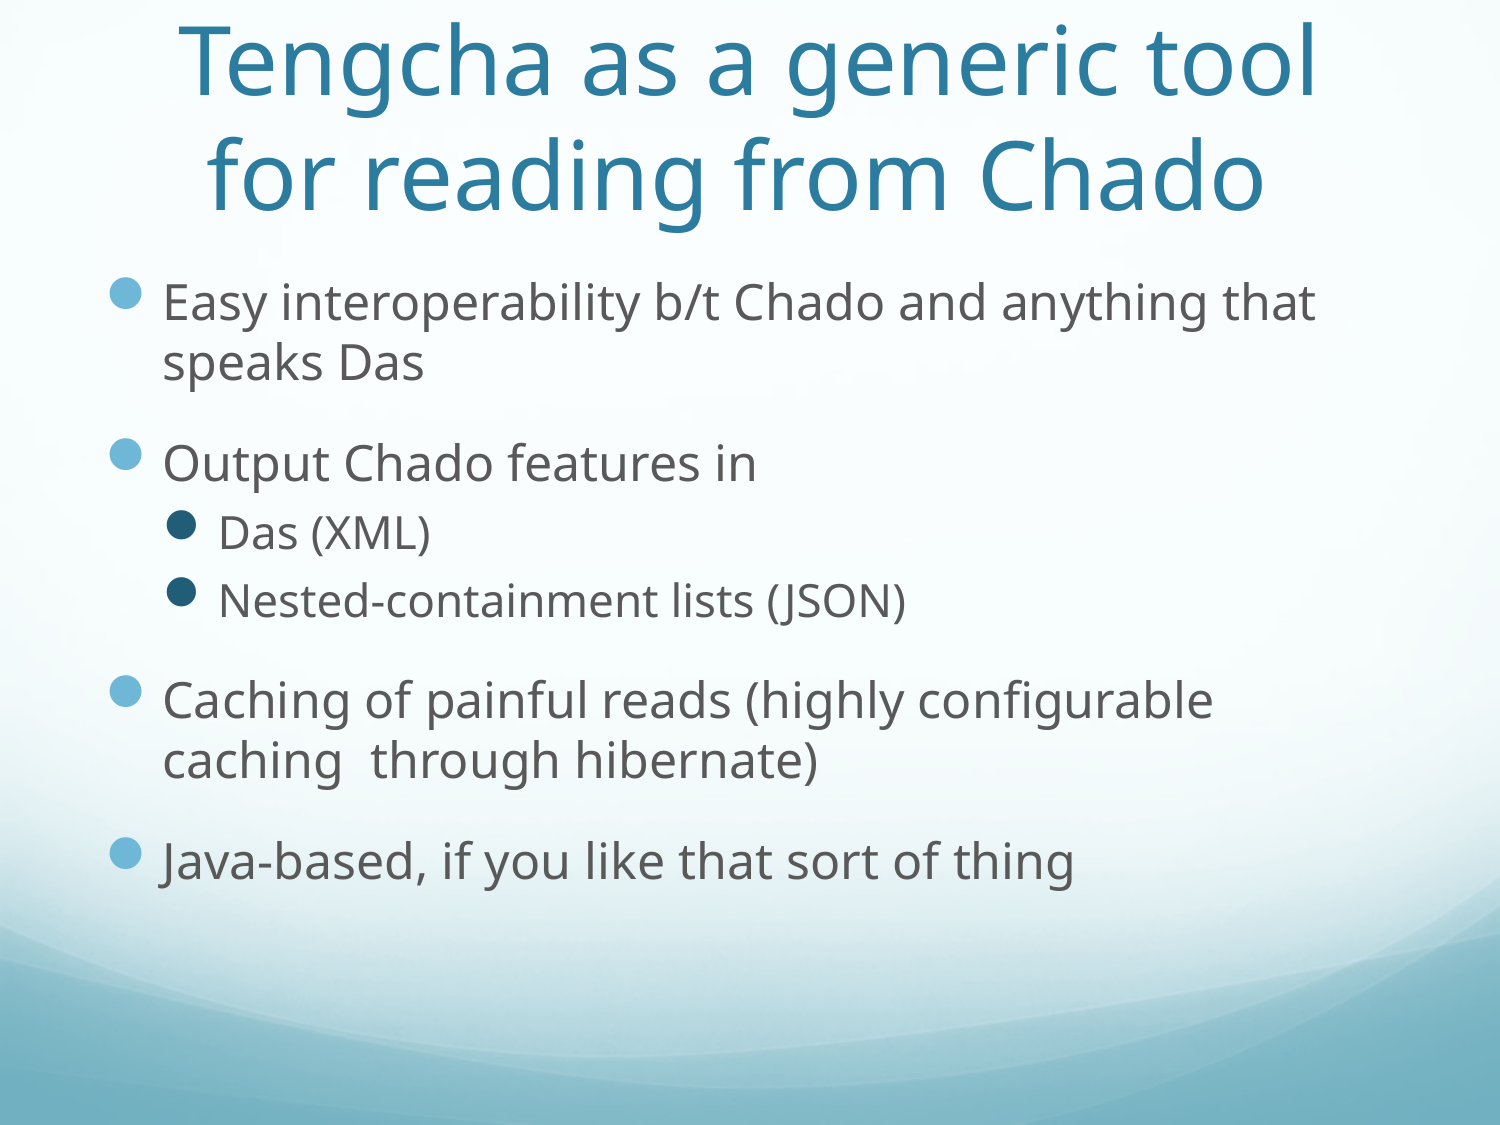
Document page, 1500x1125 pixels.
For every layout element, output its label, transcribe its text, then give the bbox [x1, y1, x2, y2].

title Tengcha as a generic tool for reading from Chado [90, 17, 1410, 237]
list Easy interoperability b/t Chado and anything that speaks Das Output Chado features in Das (XML) Nested-containment lists (JSON) Caching of painful reads (highly configurable caching through hibernate) Java-based, if you like that sort of thing [90, 262, 1410, 1068]
